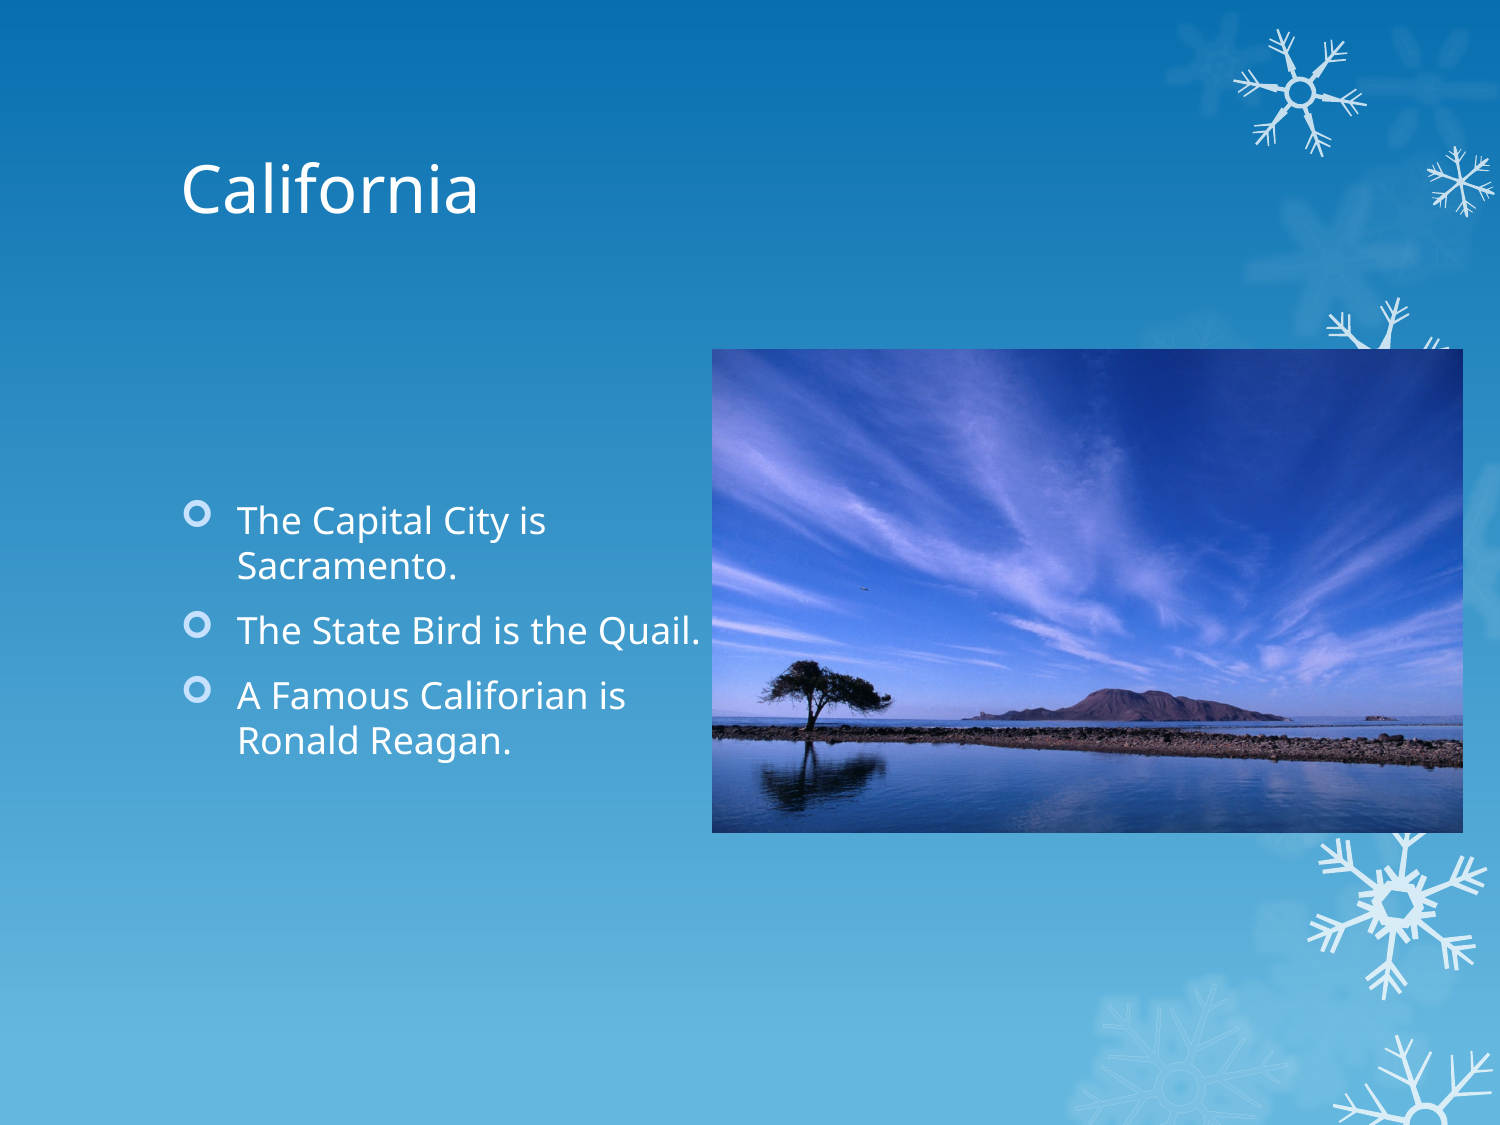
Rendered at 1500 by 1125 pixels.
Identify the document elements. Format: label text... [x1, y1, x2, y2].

picture [711, 349, 1463, 834]
title California [165, 110, 1334, 263]
list The Capital City is Sacramento. The State Bird is the Quail. A Famous Califorian is Ronald Reagan. [165, 296, 735, 962]
